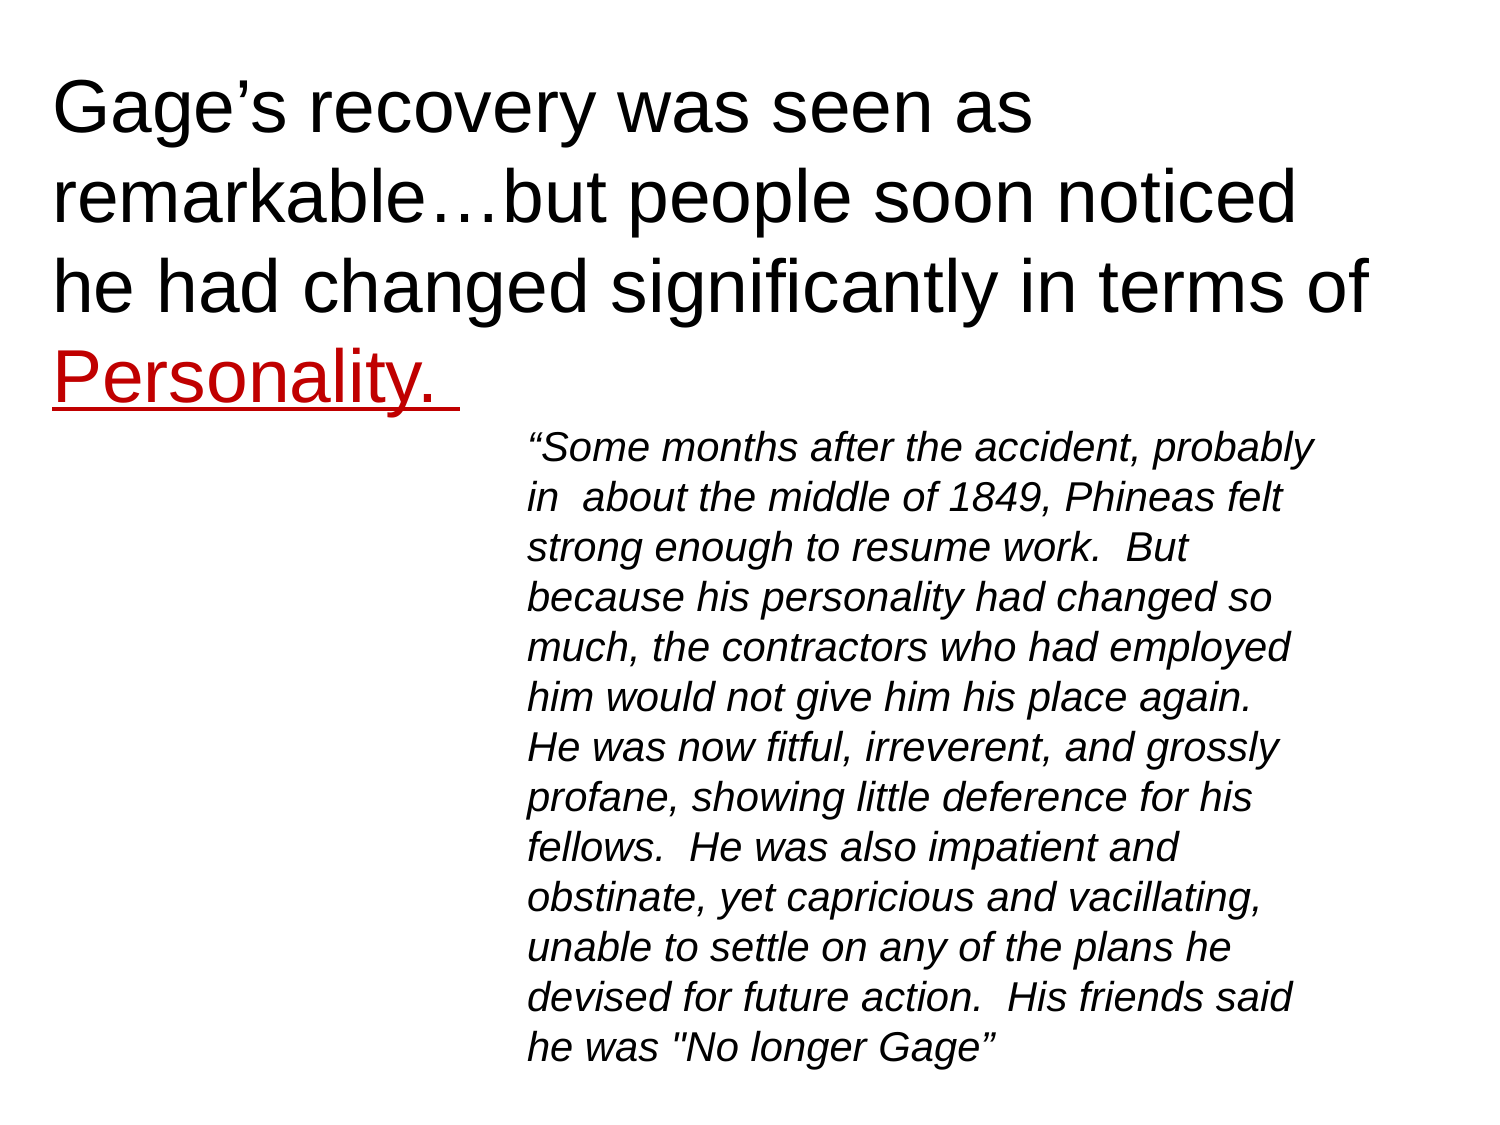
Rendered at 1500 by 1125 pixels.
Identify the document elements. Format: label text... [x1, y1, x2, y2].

text_box Gage’s recovery was seen as remarkable…but people soon noticed he had changed significantly in terms of Personality. [37, 49, 1388, 425]
text_box “Some months after the accident, probably in about the middle of 1849, Phineas felt strong enough to resume work. But because his personality had changed so much, the contractors who had employed him would not give him his place again. He was now fitful, irreverent, and grossly profane, showing little deference for his fellows. He was also impatient and obstinate, yet capricious and vacillating, unable to settle on any of the plans he devised for future action. His friends said he was "No longer Gage” [512, 412, 1338, 1078]
